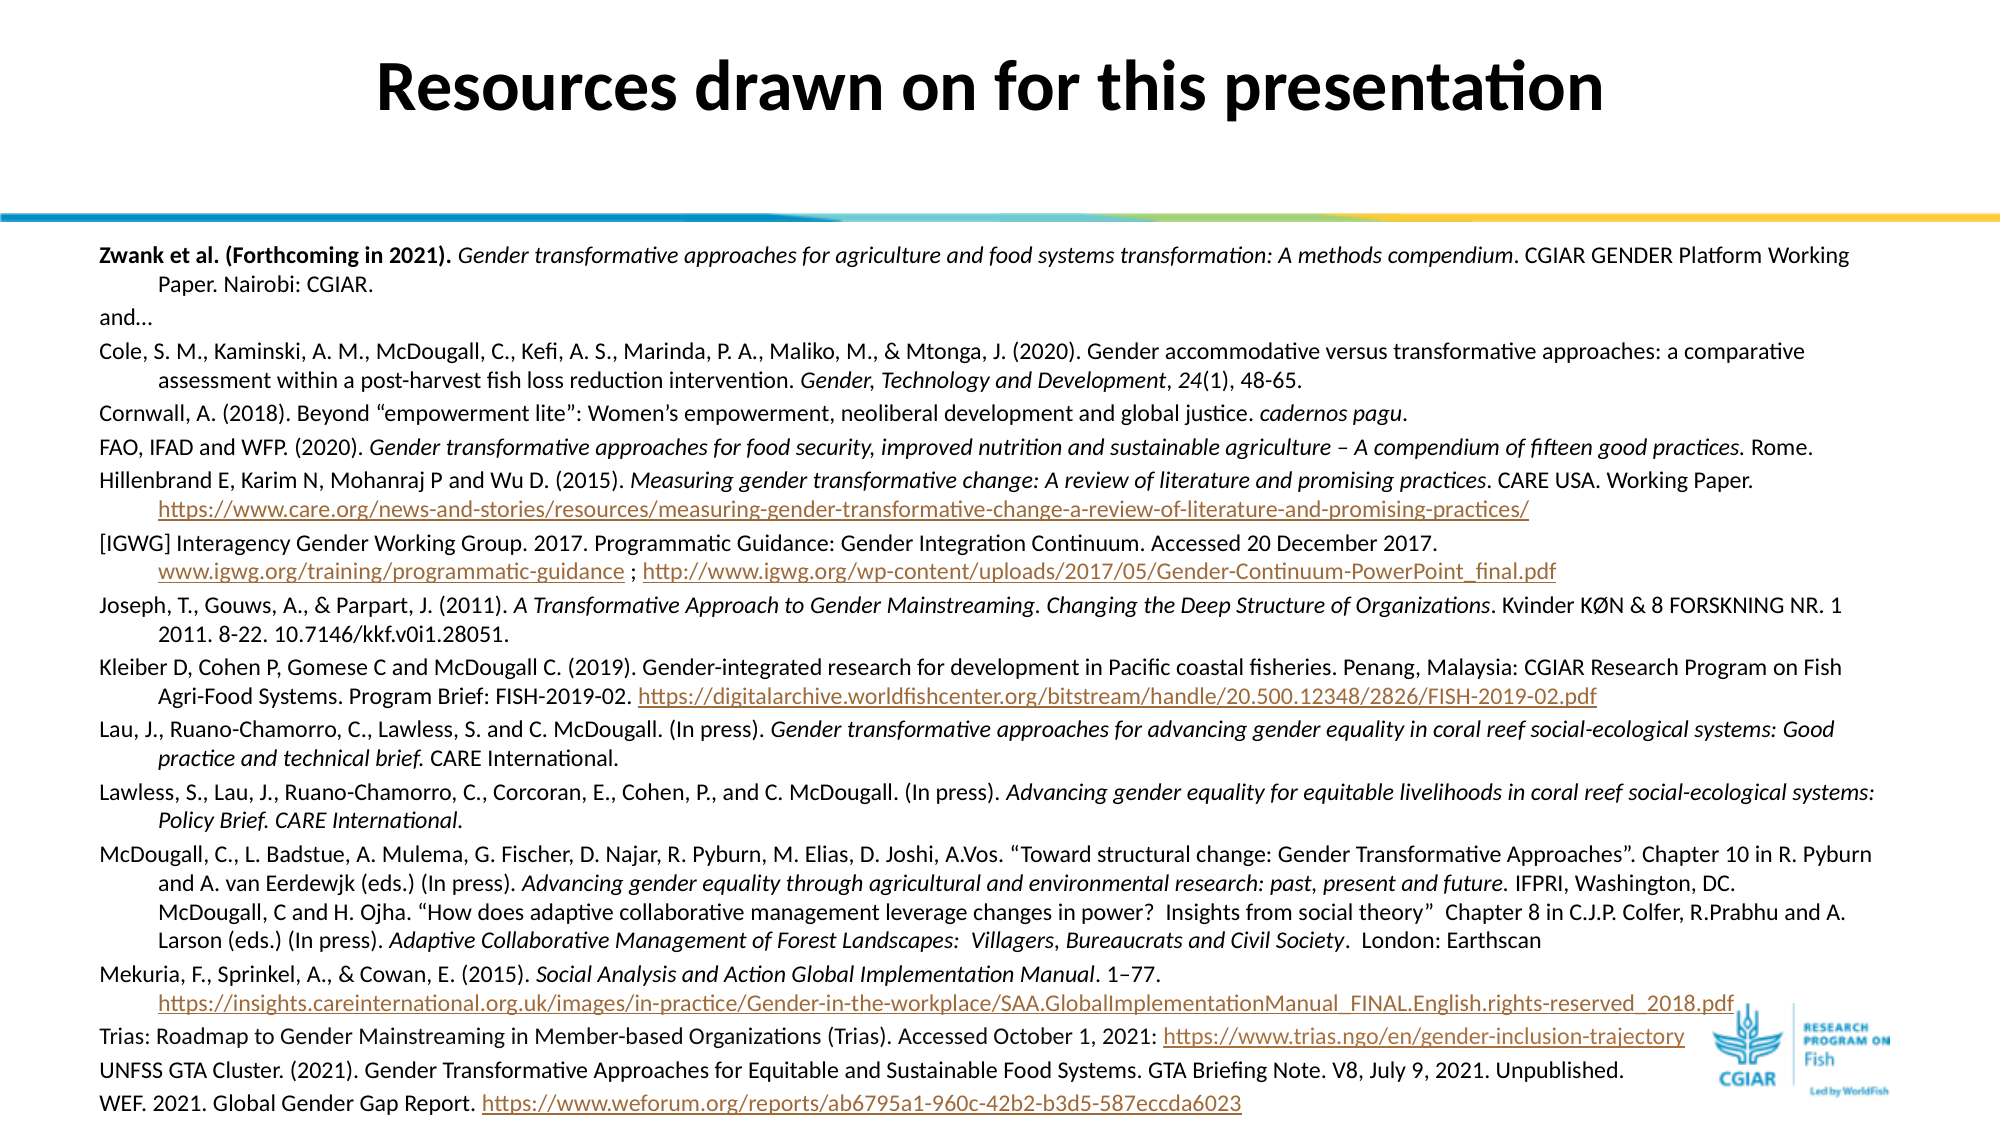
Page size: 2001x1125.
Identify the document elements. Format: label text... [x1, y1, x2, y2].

list Zwank et al. (Forthcoming in 2021). Gender transformative approaches for agriculture and food systems transformation: A methods compendium. CGIAR GENDER Platform Working Paper. Nairobi: CGIAR. and… Cole, S. M., Kaminski, A. M., McDougall, C., Kefi, A. S., Marinda, P. A., Maliko, M., & Mtonga, J. (2020). Gender accommodative versus transformative approaches: a comparative assessment within a post-harvest fish loss reduction intervention. Gender, Technology and Development, 24(1), 48-65. Cornwall, A. (2018). Beyond “empowerment lite”: Women’s empowerment, neoliberal development and global justice. cadernos pagu. FAO, IFAD and WFP. (2020). Gender transformative approaches for food security, improved nutrition and sustainable agriculture – A compendium of fifteen good practices. Rome. Hillenbrand E, Karim N, Mohanraj P and Wu D. (2015). Measuring gender transformative change: A review of literature and promising practices. CARE USA. Working Paper. https://www.care.org/news-and-stories/resources/measuring-gender-transformative-change-a-review-of-literature-and-promising-practices/ [IGWG] Interagency Gender Working Group. 2017. Programmatic Guidance: Gender Integration Continuum. Accessed 20 December 2017. www.igwg.org/training/programmatic-guidance ; http://www.igwg.org/wp-content/uploads/2017/05/Gender-Continuum-PowerPoint_final.pdf Joseph, T., Gouws, A., & Parpart, J. (2011). A Transformative Approach to Gender Mainstreaming. Changing the Deep Structure of Organizations. Kvinder KØN & 8 FORSKNING NR. 1 2011. 8-22. 10.7146/kkf.v0i1.28051. Kleiber D, Cohen P, Gomese C and McDougall C. (2019). Gender-integrated research for development in Pacific coastal fisheries. Penang, Malaysia: CGIAR Research Program on Fish Agri-Food Systems. Program Brief: FISH-2019-02. https://digitalarchive.worldfishcenter.org/bitstream/handle/20.500.12348/2826/FISH-2019-02.pdf Lau, J., Ruano-Chamorro, C., Lawless, S. and C. McDougall. (In press). Gender transformative approaches for advancing gender equality in coral reef social-ecological systems: Good practice and technical brief. CARE International. Lawless, S., Lau, J., Ruano-Chamorro, C., Corcoran, E., Cohen, P., and C. McDougall. (In press). Advancing gender equality for equitable livelihoods in coral reef social-ecological systems: Policy Brief. CARE International. McDougall, C., L. Badstue, A. Mulema, G. Fischer, D. Najar, R. Pyburn, M. Elias, D. Joshi, A.Vos. “Toward structural change: Gender Transformative Approaches”. Chapter 10 in R. Pyburn and A. van Eerdewjk (eds.) (In press). Advancing gender equality through agricultural and environmental research: past, present and future. IFPRI, Washington, DC. McDougall, C and H. Ojha. “How does adaptive collaborative management leverage changes in power? Insights from social theory” Chapter 8 in C.J.P. Colfer, R.Prabhu and A. Larson (eds.) (In press). Adaptive Collaborative Management of Forest Landscapes: Villagers, Bureaucrats and Civil Society. London: Earthscan Mekuria, F., Sprinkel, A., & Cowan, E. (2015). Social Analysis and Action Global Implementation Manual. 1–77. https://insights.careinternational.org.uk/images/in-practice/Gender-in-the-workplace/SAA.GlobalImplementationManual_FINAL.English.rights-reserved_2018.pdf Trias: Roadmap to Gender Mainstreaming in Member-based Organizations (Trias). Accessed October 1, 2021: https://www.trias.ngo/en/gender-inclusion-trajectory UNFSS GTA Cluster. (2021). Gender Transformative Approaches for Equitable and Sustainable Food Systems. GTA Briefing Note. V8, July 9, 2021. Unpublished. WEF. 2021. Global Gender Gap Report. https://www.weforum.org/reports/ab6795a1-960c-42b2-b3d5-587eccda6023 [84, 232, 1899, 975]
picture [0, 213, 2000, 222]
picture [1712, 1003, 1890, 1098]
title Resources drawn on for this presentation [89, 30, 1893, 219]
